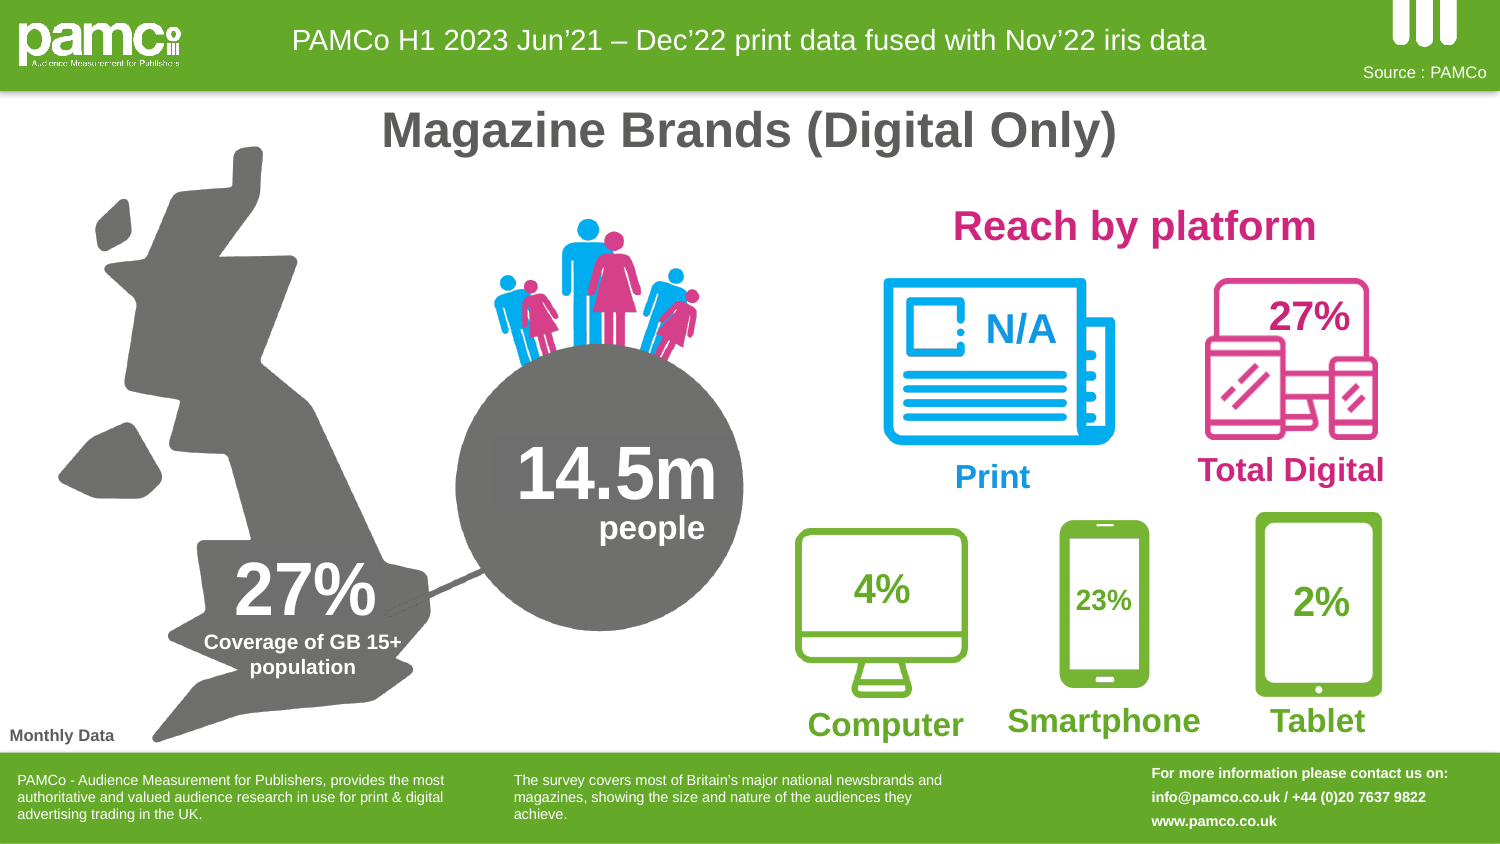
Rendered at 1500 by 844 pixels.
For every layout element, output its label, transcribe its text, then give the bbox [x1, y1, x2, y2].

picture [1240, 491, 1397, 713]
picture [1205, 278, 1378, 440]
text_box N/A [962, 295, 1081, 358]
picture [41, 163, 758, 763]
picture [795, 528, 968, 698]
picture [961, 469, 970, 476]
picture [17, 20, 182, 68]
picture [857, 244, 1141, 477]
picture [1387, 0, 1458, 81]
picture [1038, 483, 1174, 708]
text_box Magazine Brands (Digital Only) [0, 91, 1500, 163]
